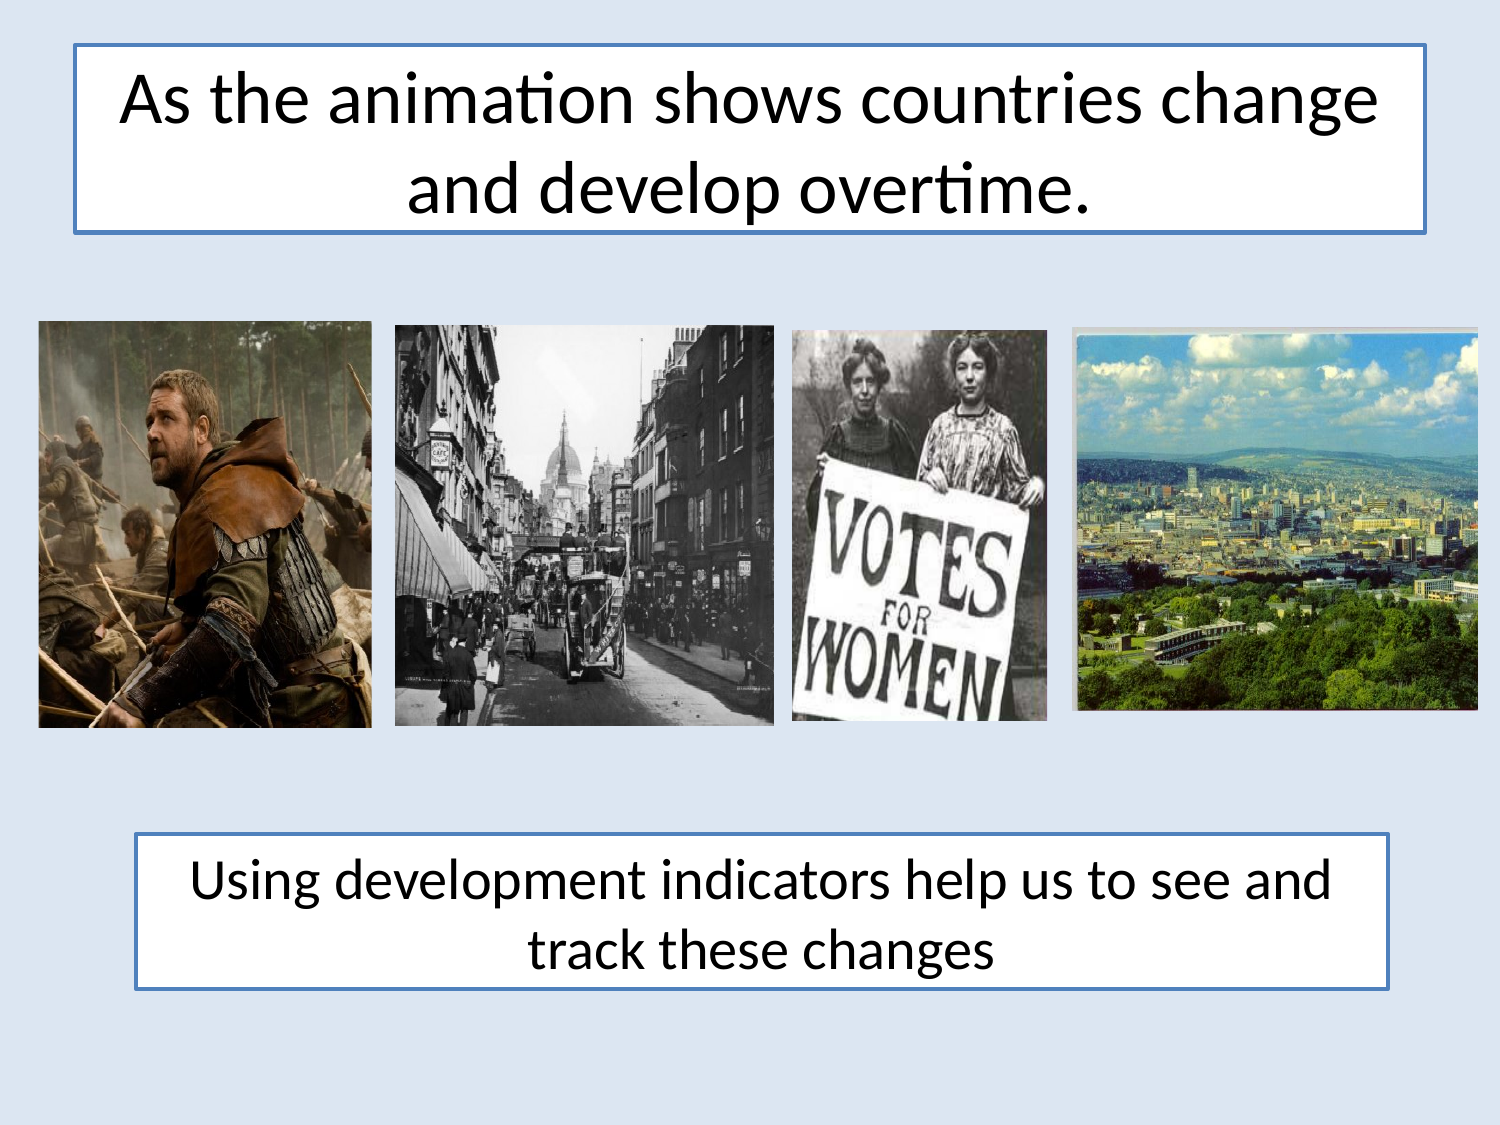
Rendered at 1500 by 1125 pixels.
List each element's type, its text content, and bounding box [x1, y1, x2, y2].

picture [1071, 326, 1478, 712]
picture [38, 321, 372, 729]
picture [394, 325, 774, 726]
title As the animation shows countries change and develop overtime. [73, 43, 1427, 235]
text_box Using development indicators help us to see and track these changes [134, 832, 1390, 991]
picture [791, 330, 1048, 721]
